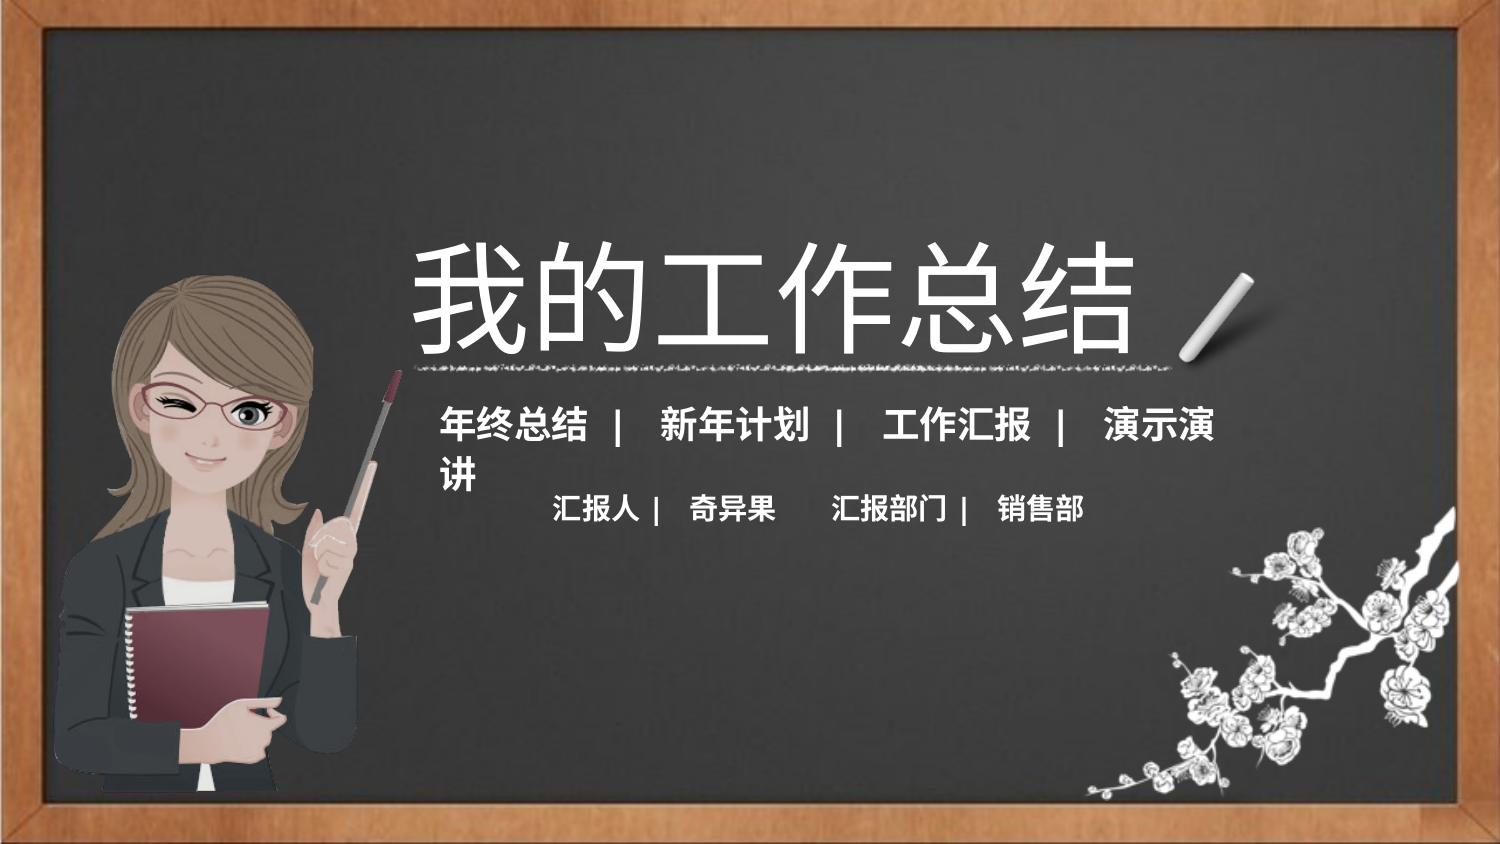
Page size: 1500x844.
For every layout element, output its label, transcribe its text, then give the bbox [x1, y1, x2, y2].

text_box 我的工作总结 [393, 200, 1280, 338]
picture [0, 0, 1500, 844]
text_box 我的工作总结 [1218, 368, 1280, 376]
text_box 汇报人| 奇异果 汇报部门| 销售部 [538, 479, 1289, 533]
text_box 年终总结 | 新年计划 | 工作汇报 | 演示演讲 [498, 389, 1255, 503]
